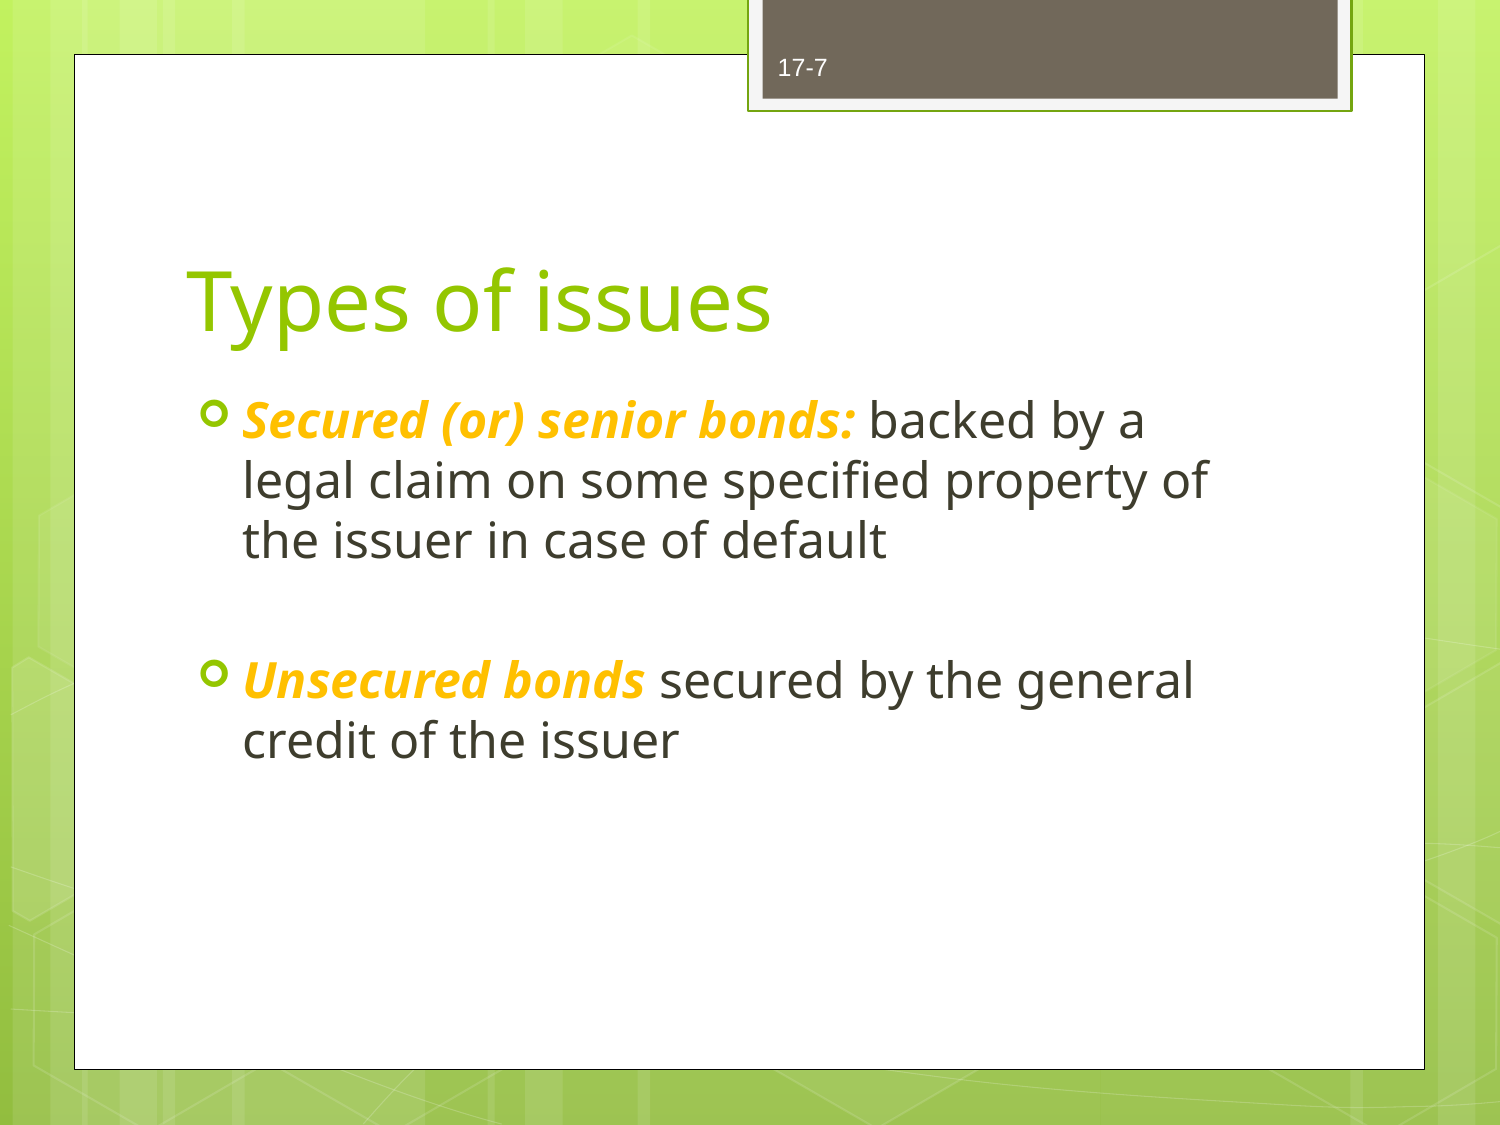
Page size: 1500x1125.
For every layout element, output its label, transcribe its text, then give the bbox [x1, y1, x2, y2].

slide_number 17-7 [762, 36, 982, 97]
list Secured (or) senior bonds: backed by a legal claim on some specified property of the issuer in case of default Unsecured bonds secured by the general credit of the issuer [171, 381, 1283, 957]
title Types of issues [171, 168, 1324, 357]
